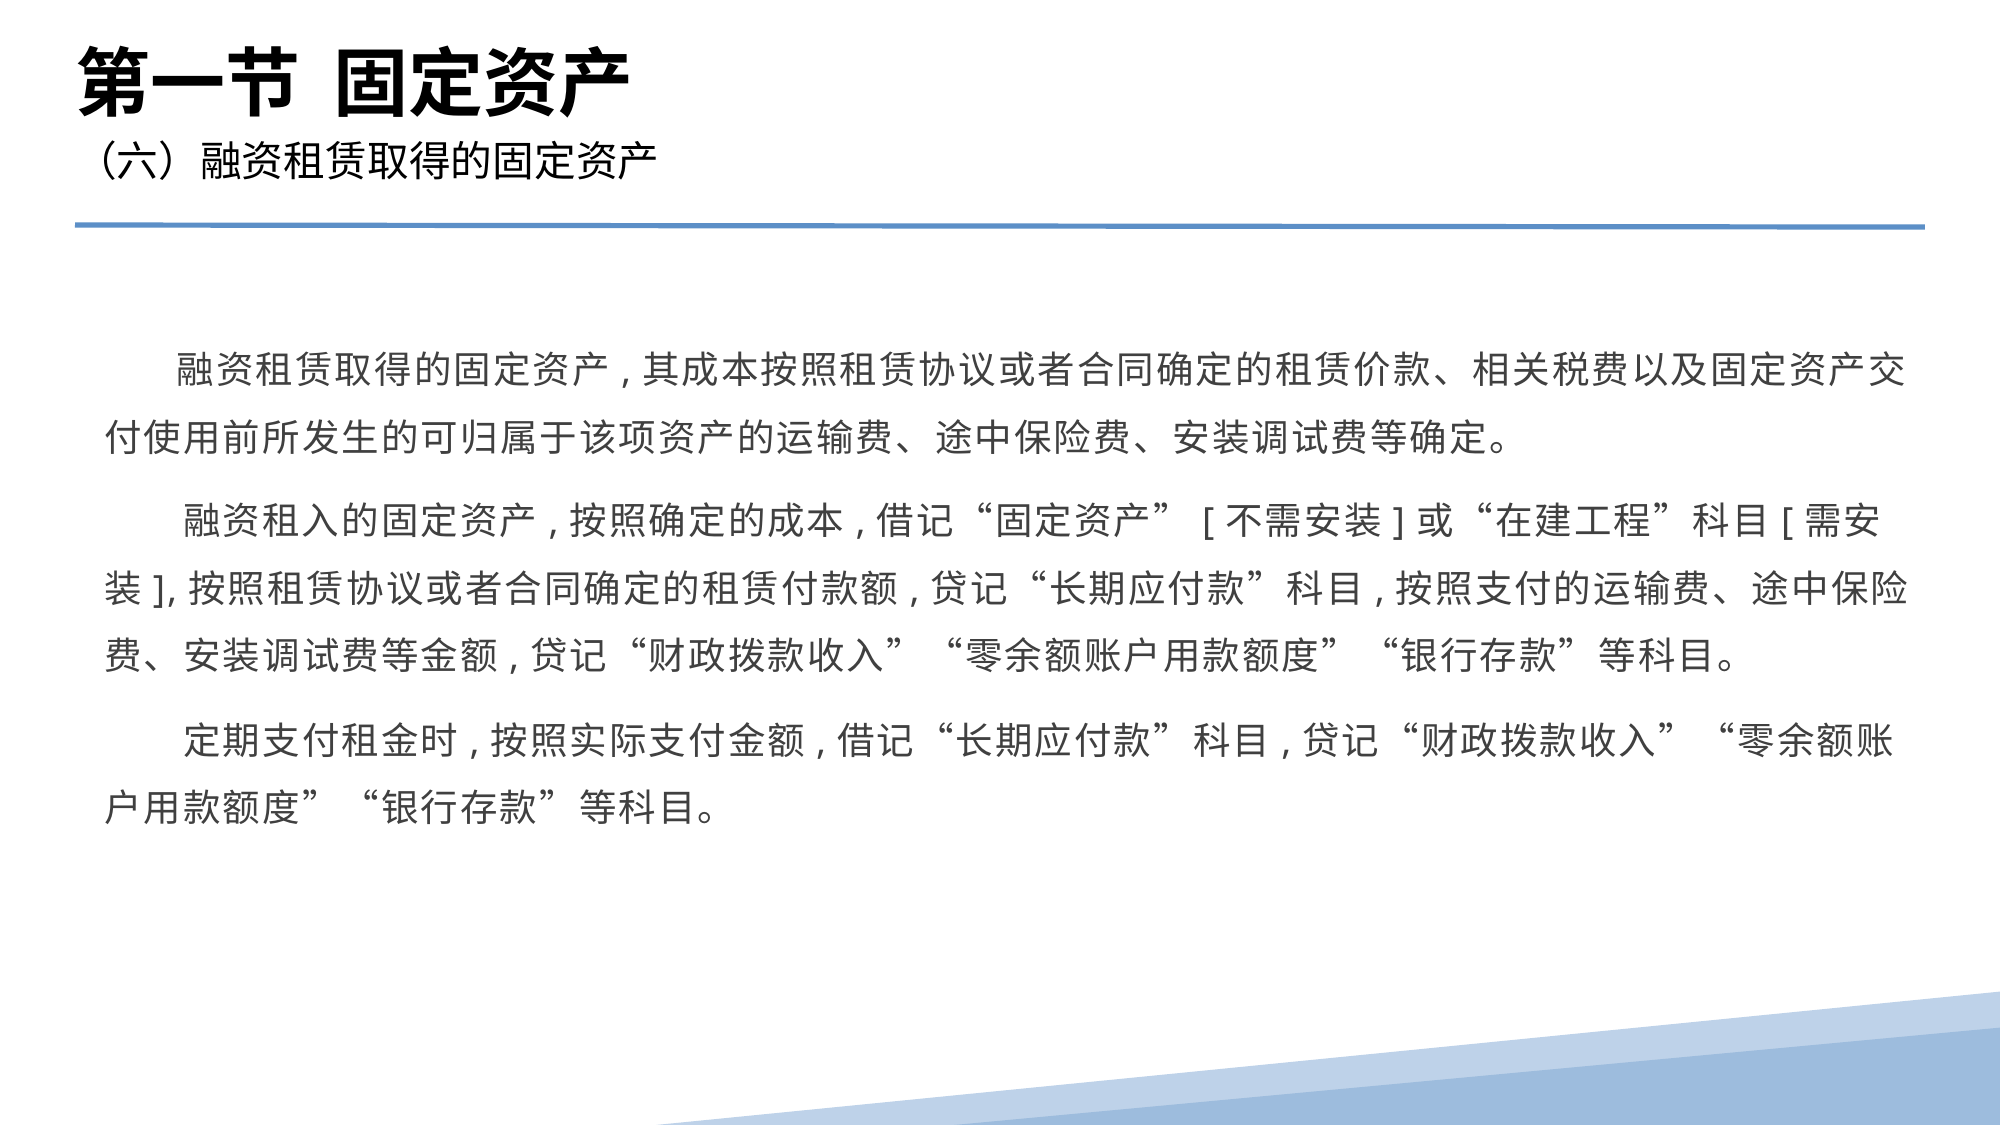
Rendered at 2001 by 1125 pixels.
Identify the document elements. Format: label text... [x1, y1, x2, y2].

text_box （六）融资租赁取得的固定资产 [75, 124, 1925, 200]
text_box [656, 991, 2000, 1125]
text_box 融资租赁取得的固定资产,其成本按照租赁协议或者合同确定的租赁价款、相关税费以及固定资产交付使用前所发生的可归属于该项资产的运输费、途中保险费、安装调试费等确定。 融资租入的固定资产,按照确定的成本,借记“固定资产”[不需安装]或“在建工程”科目[需安装],按照租赁协议或者合同确定的租赁付款额,贷记“长期应付款”科目,按照支付的运输费、途中保险费、安装调试费等金额,贷记“财政拨款收入”“零余额账户用款额度”“银行存款”等科目。 定期支付租金时,按照实际支付金额,借记“长期应付款”科目,贷记“财政拨款收入”“零余额账户用款额度”“银行存款”等科目。 [94, 229, 1945, 924]
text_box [74, 224, 1925, 228]
text_box 第一节 固定资产 [75, 24, 1925, 124]
